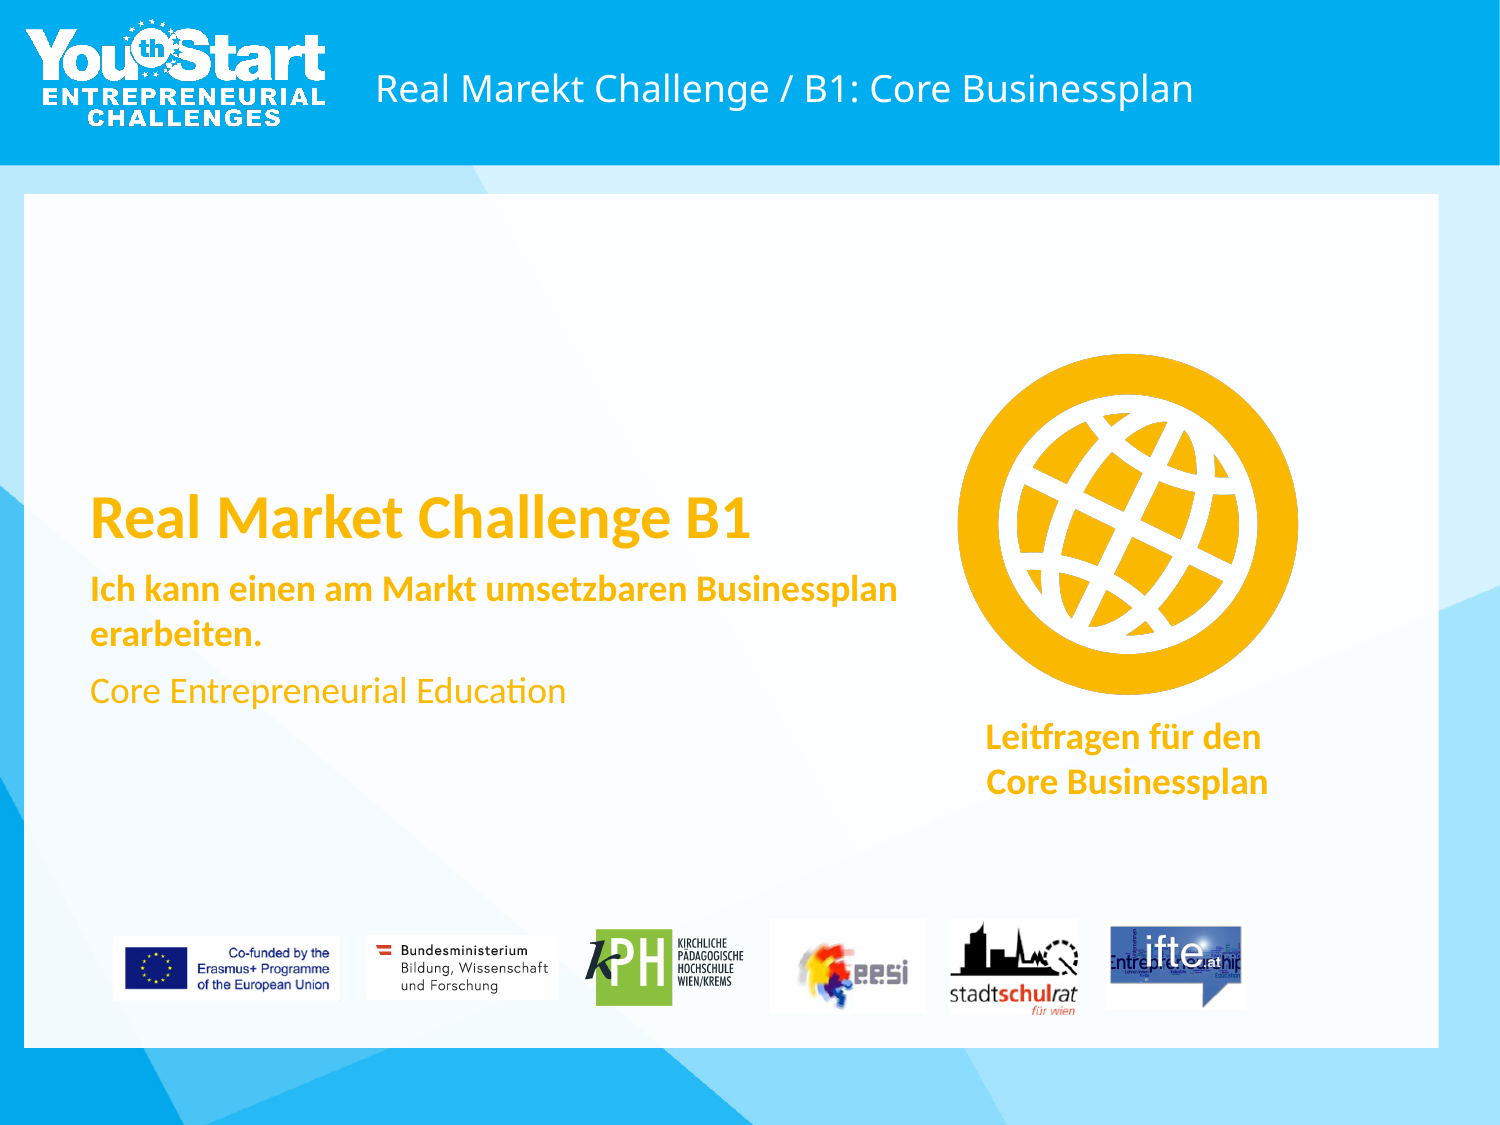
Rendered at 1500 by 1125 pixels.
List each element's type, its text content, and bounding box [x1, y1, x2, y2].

picture [44, 89, 57, 104]
picture [103, 46, 137, 80]
picture [222, 89, 234, 104]
text_box [22, 192, 1441, 1050]
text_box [111, 919, 1247, 1015]
text_box Real Market Challenge B1 Ich kann einen am Markt umsetzbaren Businessplan erarbeiten. Core Entrepreneurial Education [75, 300, 919, 887]
picture [211, 36, 270, 80]
picture [276, 36, 324, 80]
picture [200, 89, 214, 104]
picture [123, 89, 136, 104]
text_box Leitfragen für den Core Businessplan [820, 704, 1436, 810]
picture [240, 89, 255, 105]
picture [129, 110, 146, 126]
picture [64, 46, 100, 80]
picture [313, 89, 324, 104]
picture [292, 89, 307, 104]
picture [0, 168, 1500, 1125]
picture [89, 110, 103, 126]
picture [262, 89, 275, 104]
picture [247, 110, 260, 126]
picture [204, 110, 219, 126]
picture [266, 110, 279, 126]
picture [104, 89, 117, 104]
picture [142, 89, 155, 104]
picture [181, 89, 194, 104]
picture [83, 89, 98, 104]
picture [151, 110, 163, 126]
text_box Real Marekt Challenge / B1: Core Businessplan [0, 0, 1500, 168]
picture [161, 89, 175, 104]
picture [27, 30, 75, 79]
picture [186, 110, 199, 126]
picture [63, 89, 78, 104]
picture [901, 298, 1355, 753]
picture [226, 110, 241, 126]
picture [109, 110, 124, 126]
picture [132, 29, 210, 81]
picture [168, 110, 180, 126]
